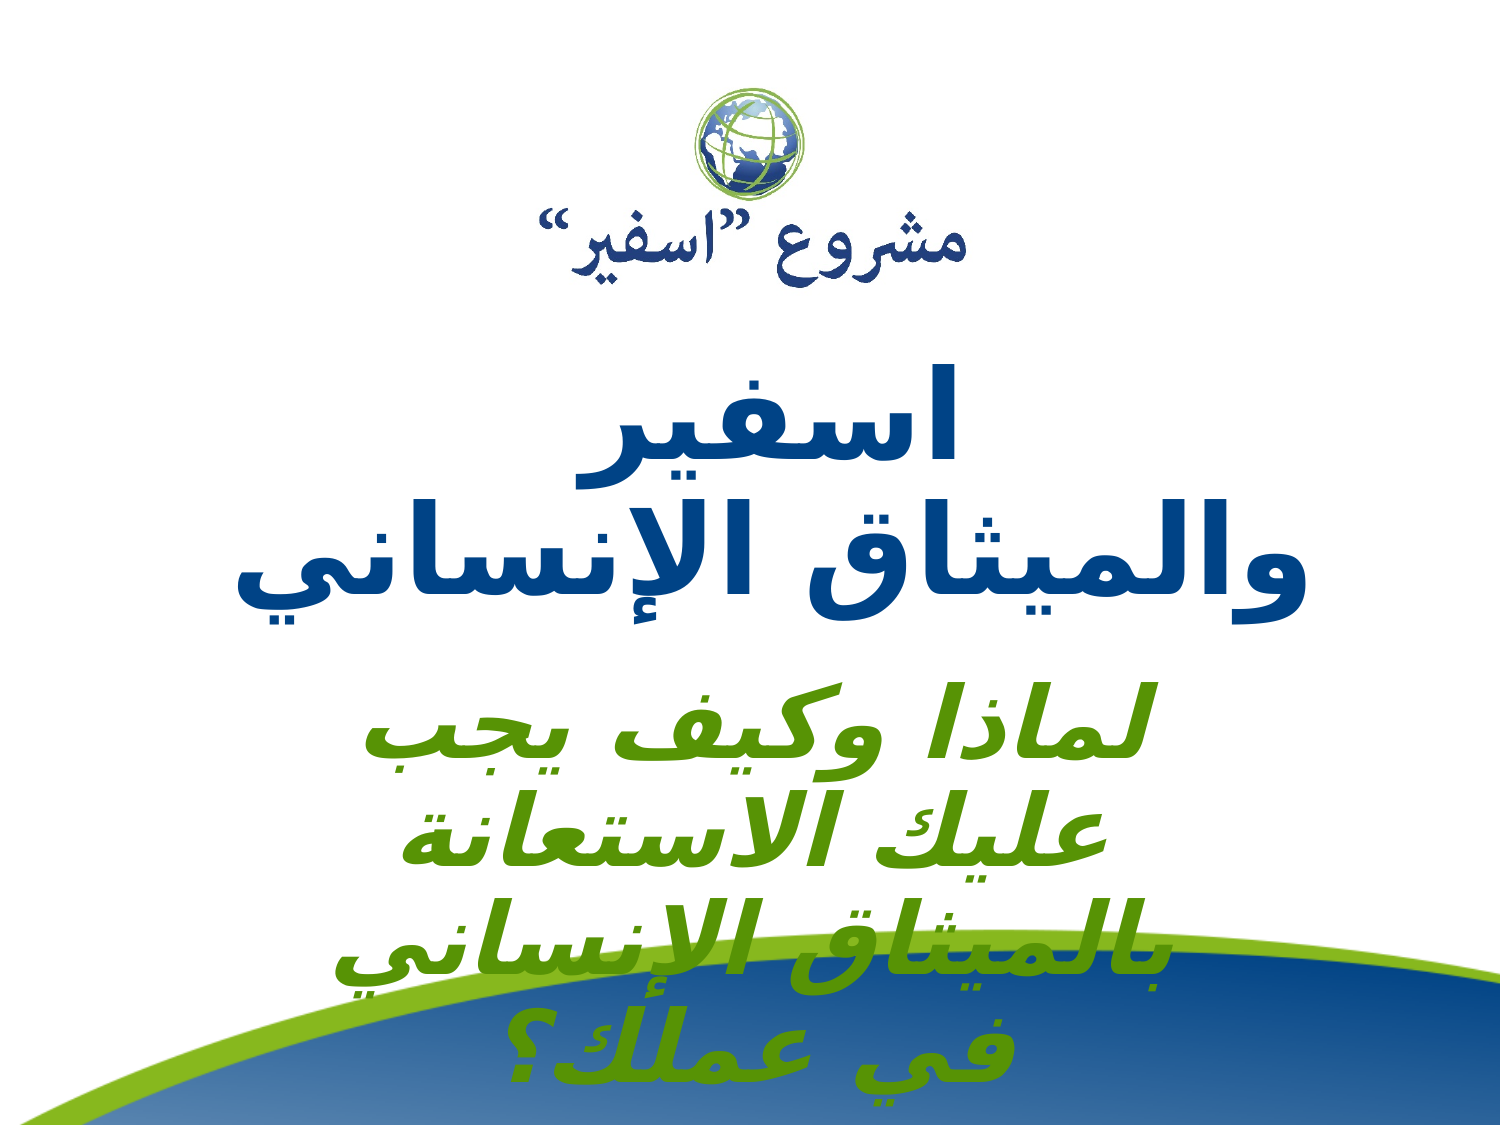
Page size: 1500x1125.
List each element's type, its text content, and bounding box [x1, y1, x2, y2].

picture [0, 927, 1500, 1125]
subtitle لماذا وكيف يجب عليك الاستعانة بالميثاق الإنساني في عملك؟ [226, 664, 1277, 953]
title اسفير والميثاق الإنساني [114, 366, 1390, 608]
picture [503, 43, 1000, 332]
